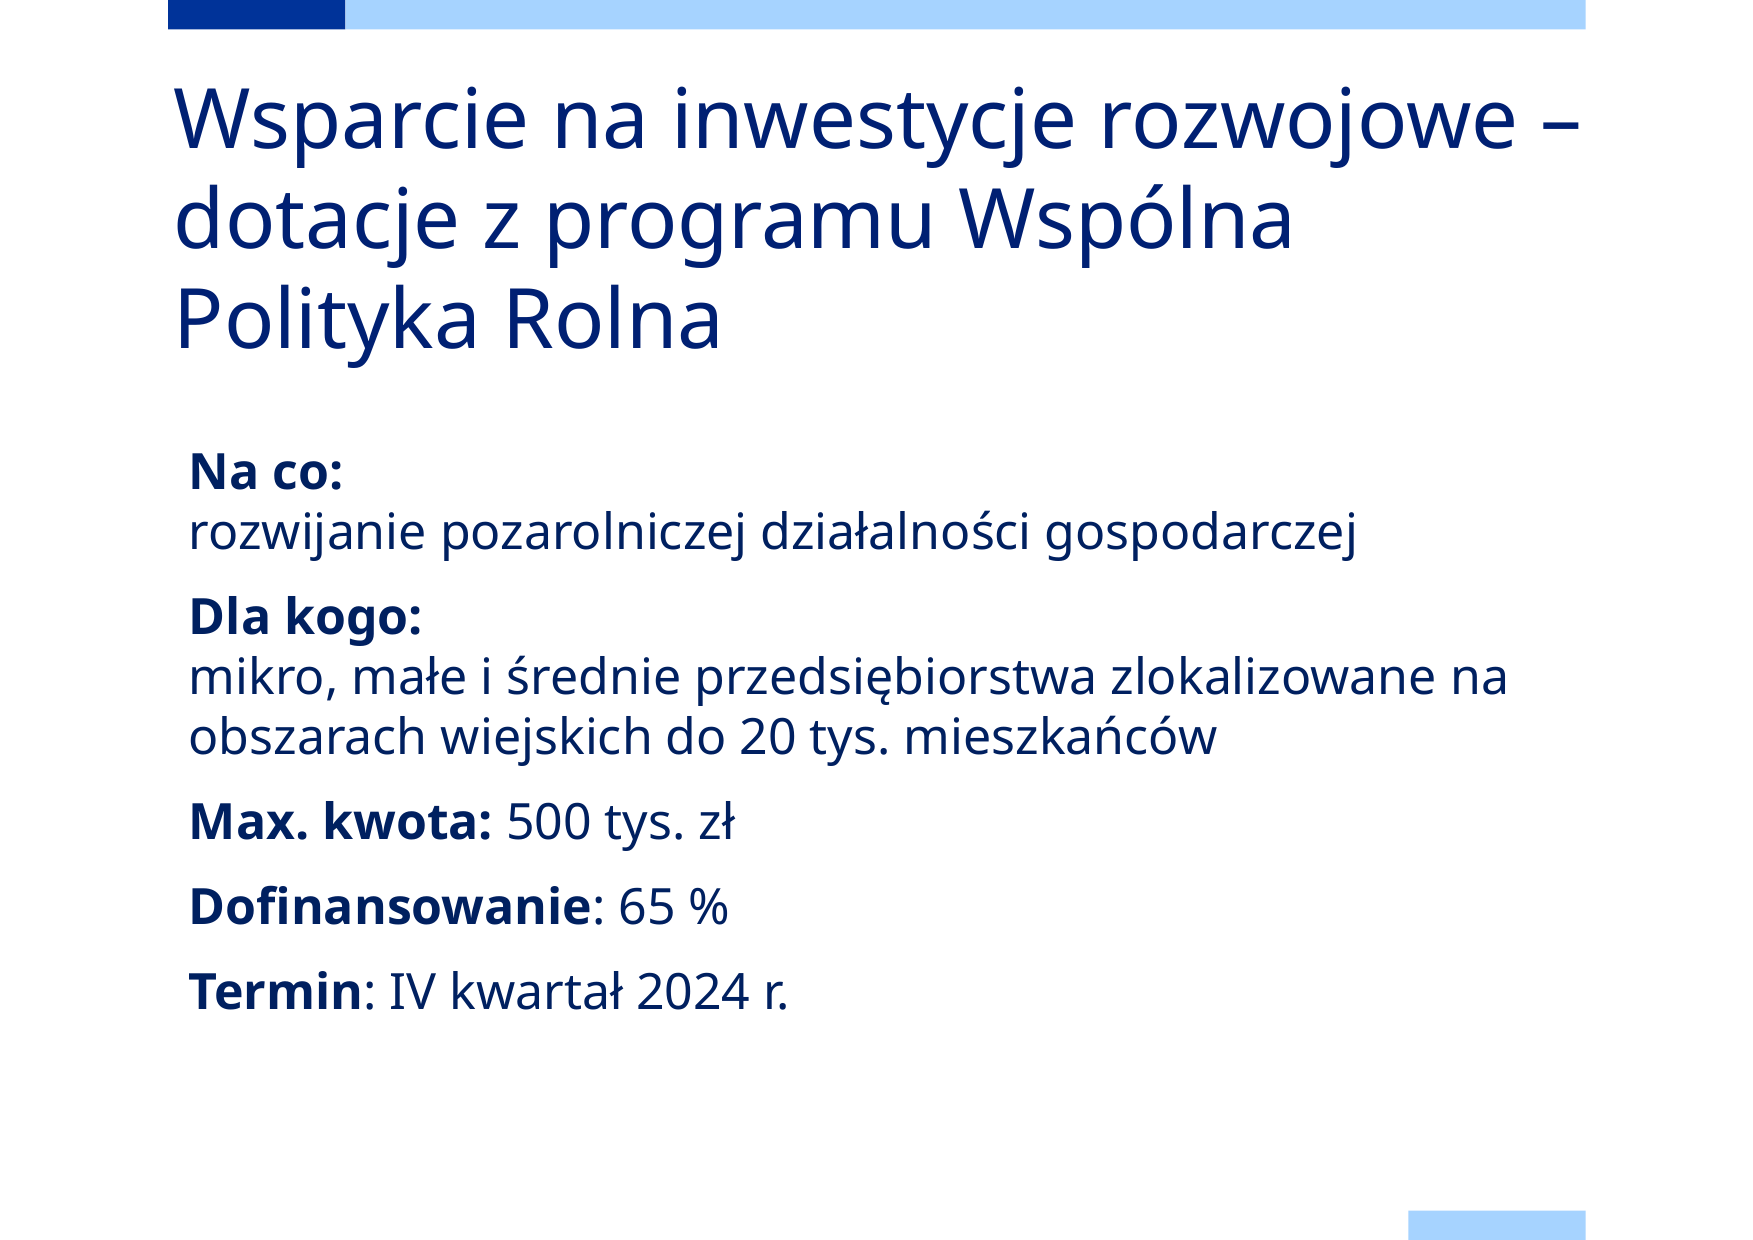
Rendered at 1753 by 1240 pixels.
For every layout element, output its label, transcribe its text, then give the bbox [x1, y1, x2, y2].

text_box Na co: rozwijanie pozarolniczej działalności gospodarczej Dla kogo: mikro, małe i średnie przedsiębiorstwa zlokalizowane na obszarach wiejskich do 20 tys. mieszkańców Max. kwota: 500 tys. zł Dofinansowanie: 65 % Termin: IV kwartał 2024 r. [173, 432, 1704, 1154]
title Wsparcie na inwestycje rozwojowe – dotacje z programu Wspólna Polityka Rolna [173, 64, 1592, 387]
